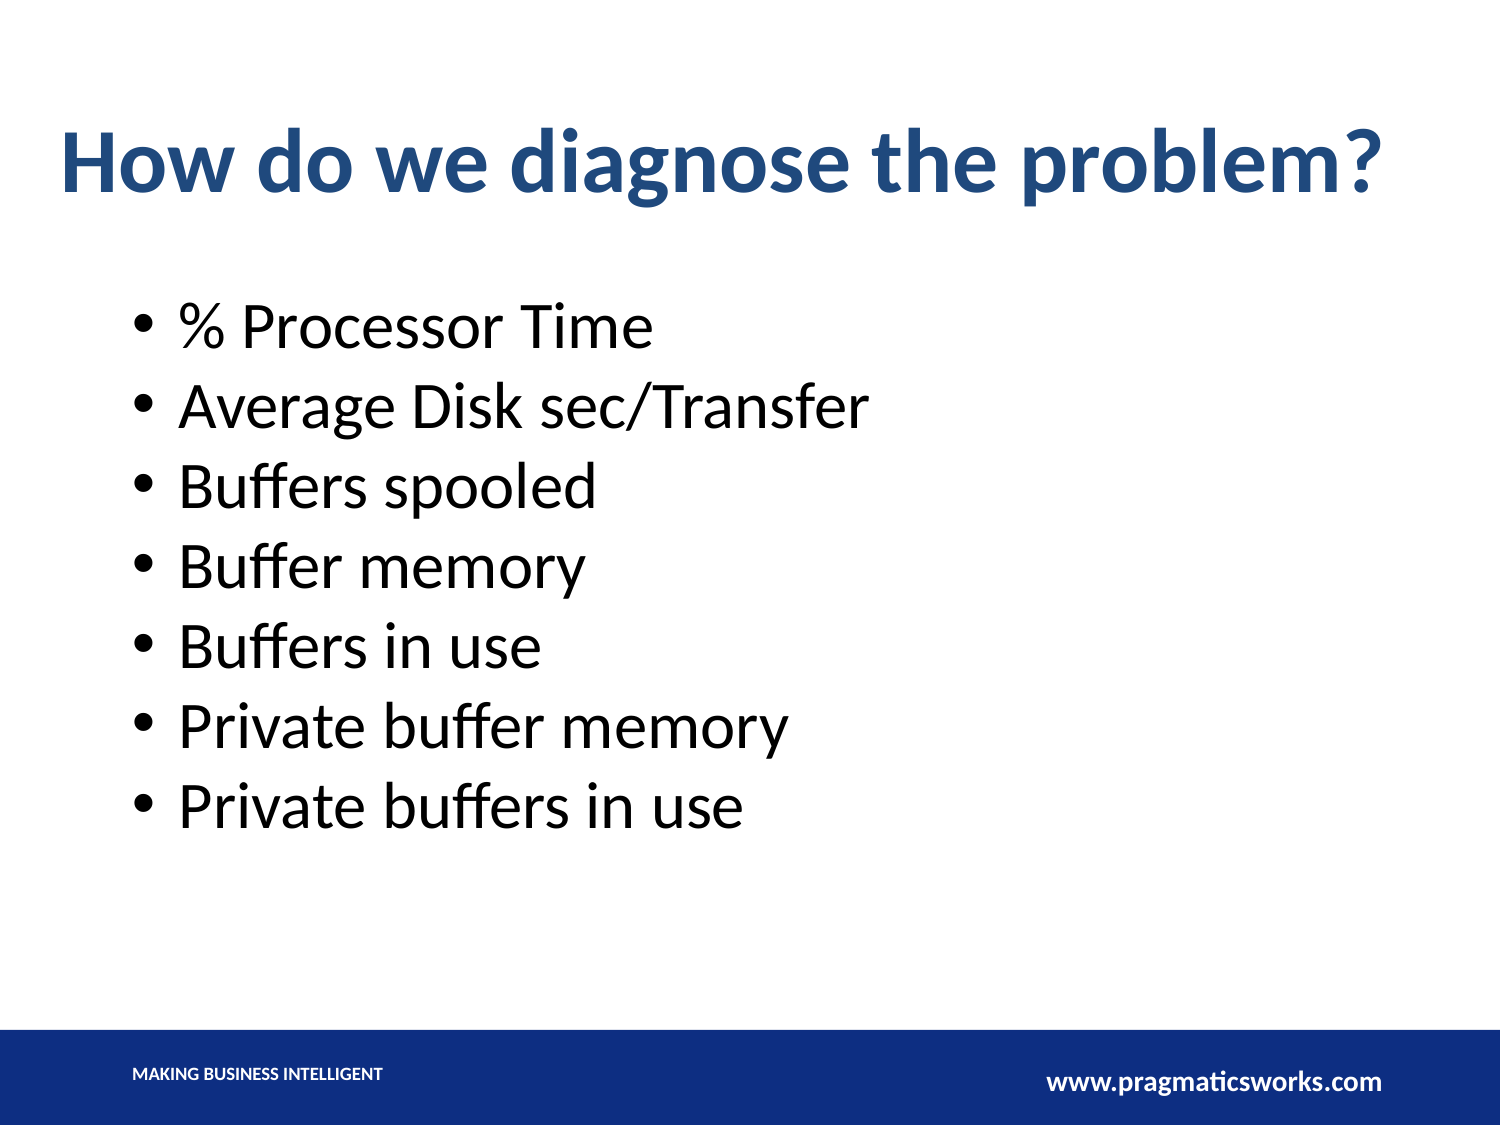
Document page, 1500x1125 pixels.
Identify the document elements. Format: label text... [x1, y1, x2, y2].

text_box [0, 1029, 1500, 1125]
text_box % Processor Time Average Disk sec/Transfer Buffers spooled Buffer memory Buffers in use Private buffer memory Private buffers in use [117, 274, 1418, 850]
title How do we diagnose the problem? [28, 62, 1418, 250]
